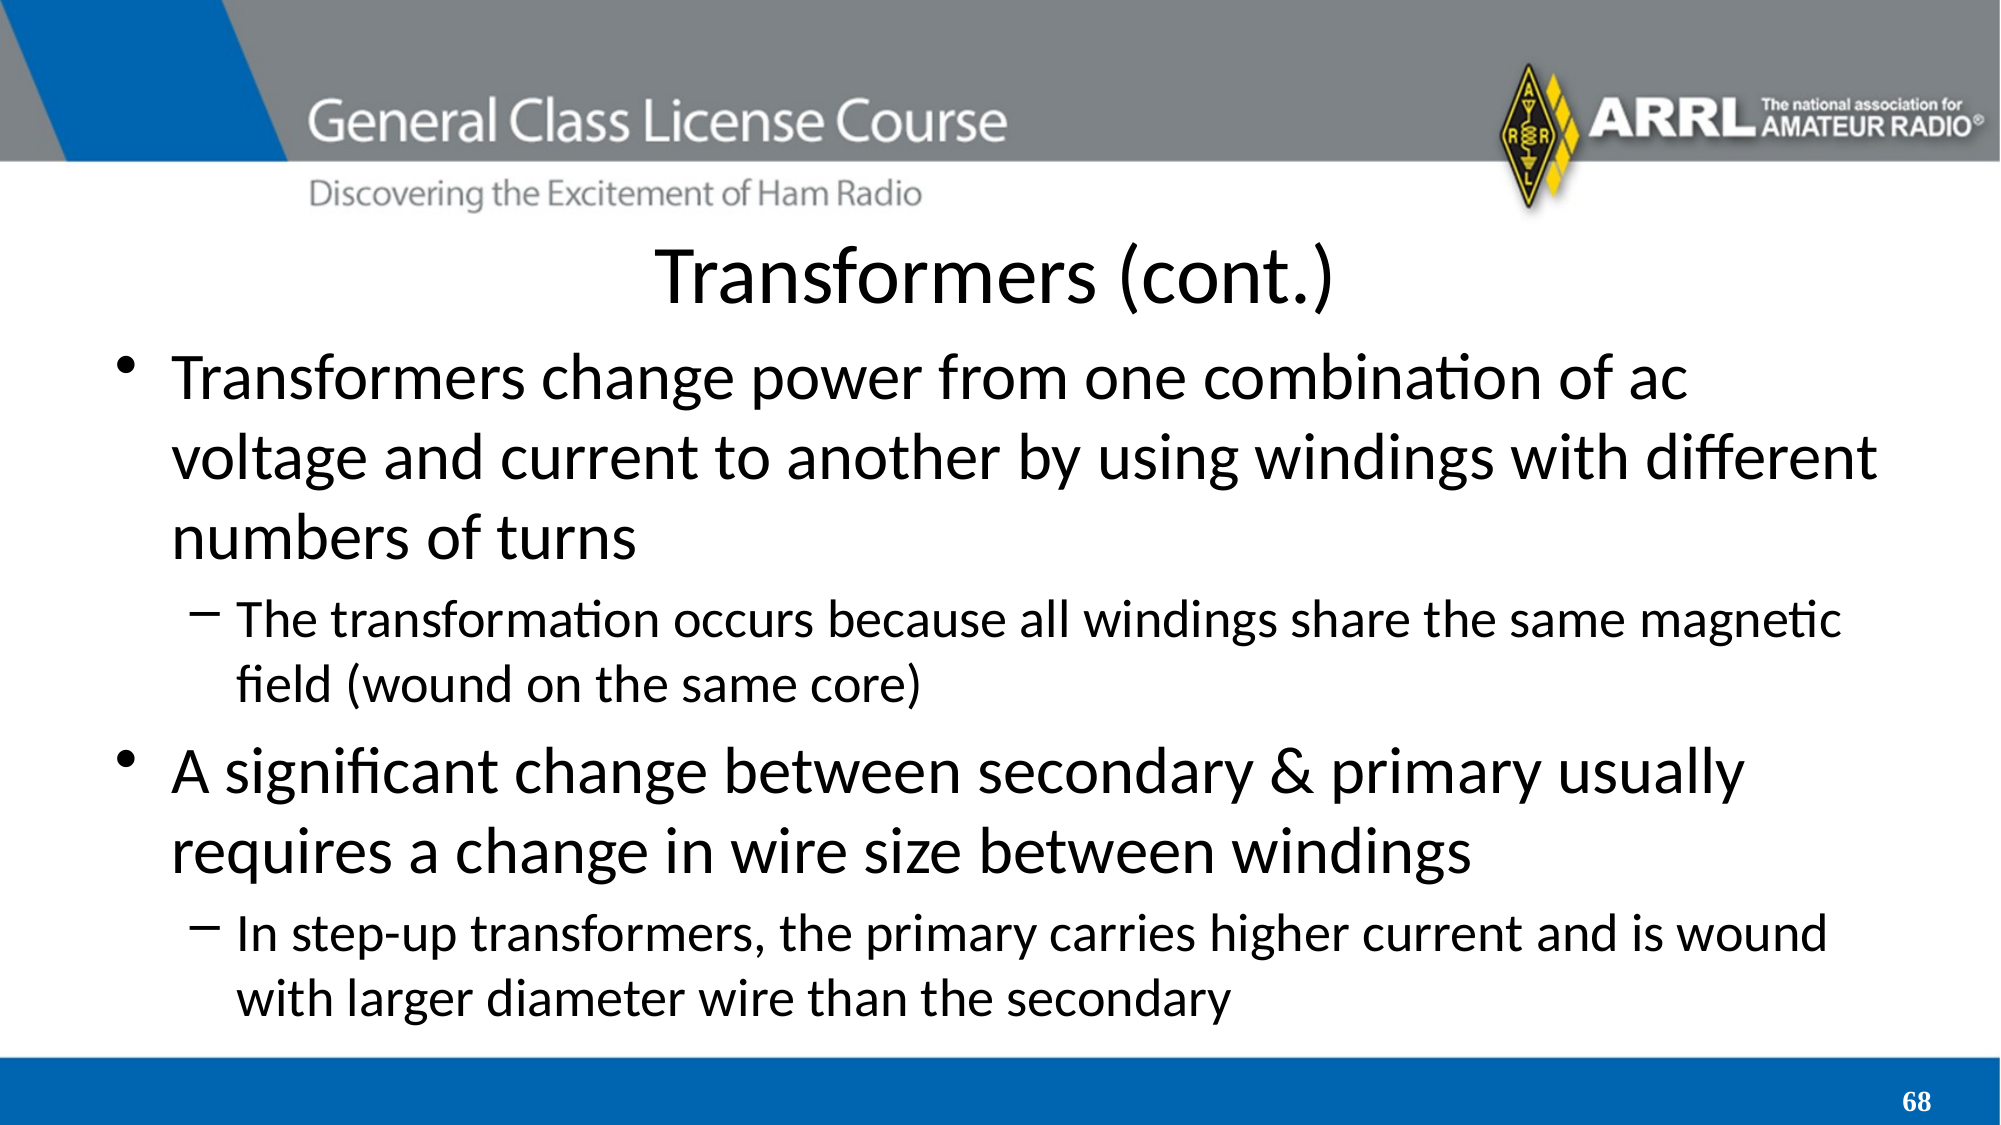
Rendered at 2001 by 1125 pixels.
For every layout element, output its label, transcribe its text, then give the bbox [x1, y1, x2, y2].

title Transformers (cont.) [96, 212, 1897, 356]
picture [0, 0, 2001, 1125]
list Transformers change power from one combination of ac voltage and current to another by using windings with different numbers of turns The transformation occurs because all windings share the same magnetic field (wound on the same core) A significant change between secondary & primary usually requires a change in wire size between windings In step-up transformers, the primary carries higher current and is wound with larger diameter wire than the secondary [99, 324, 1900, 1044]
